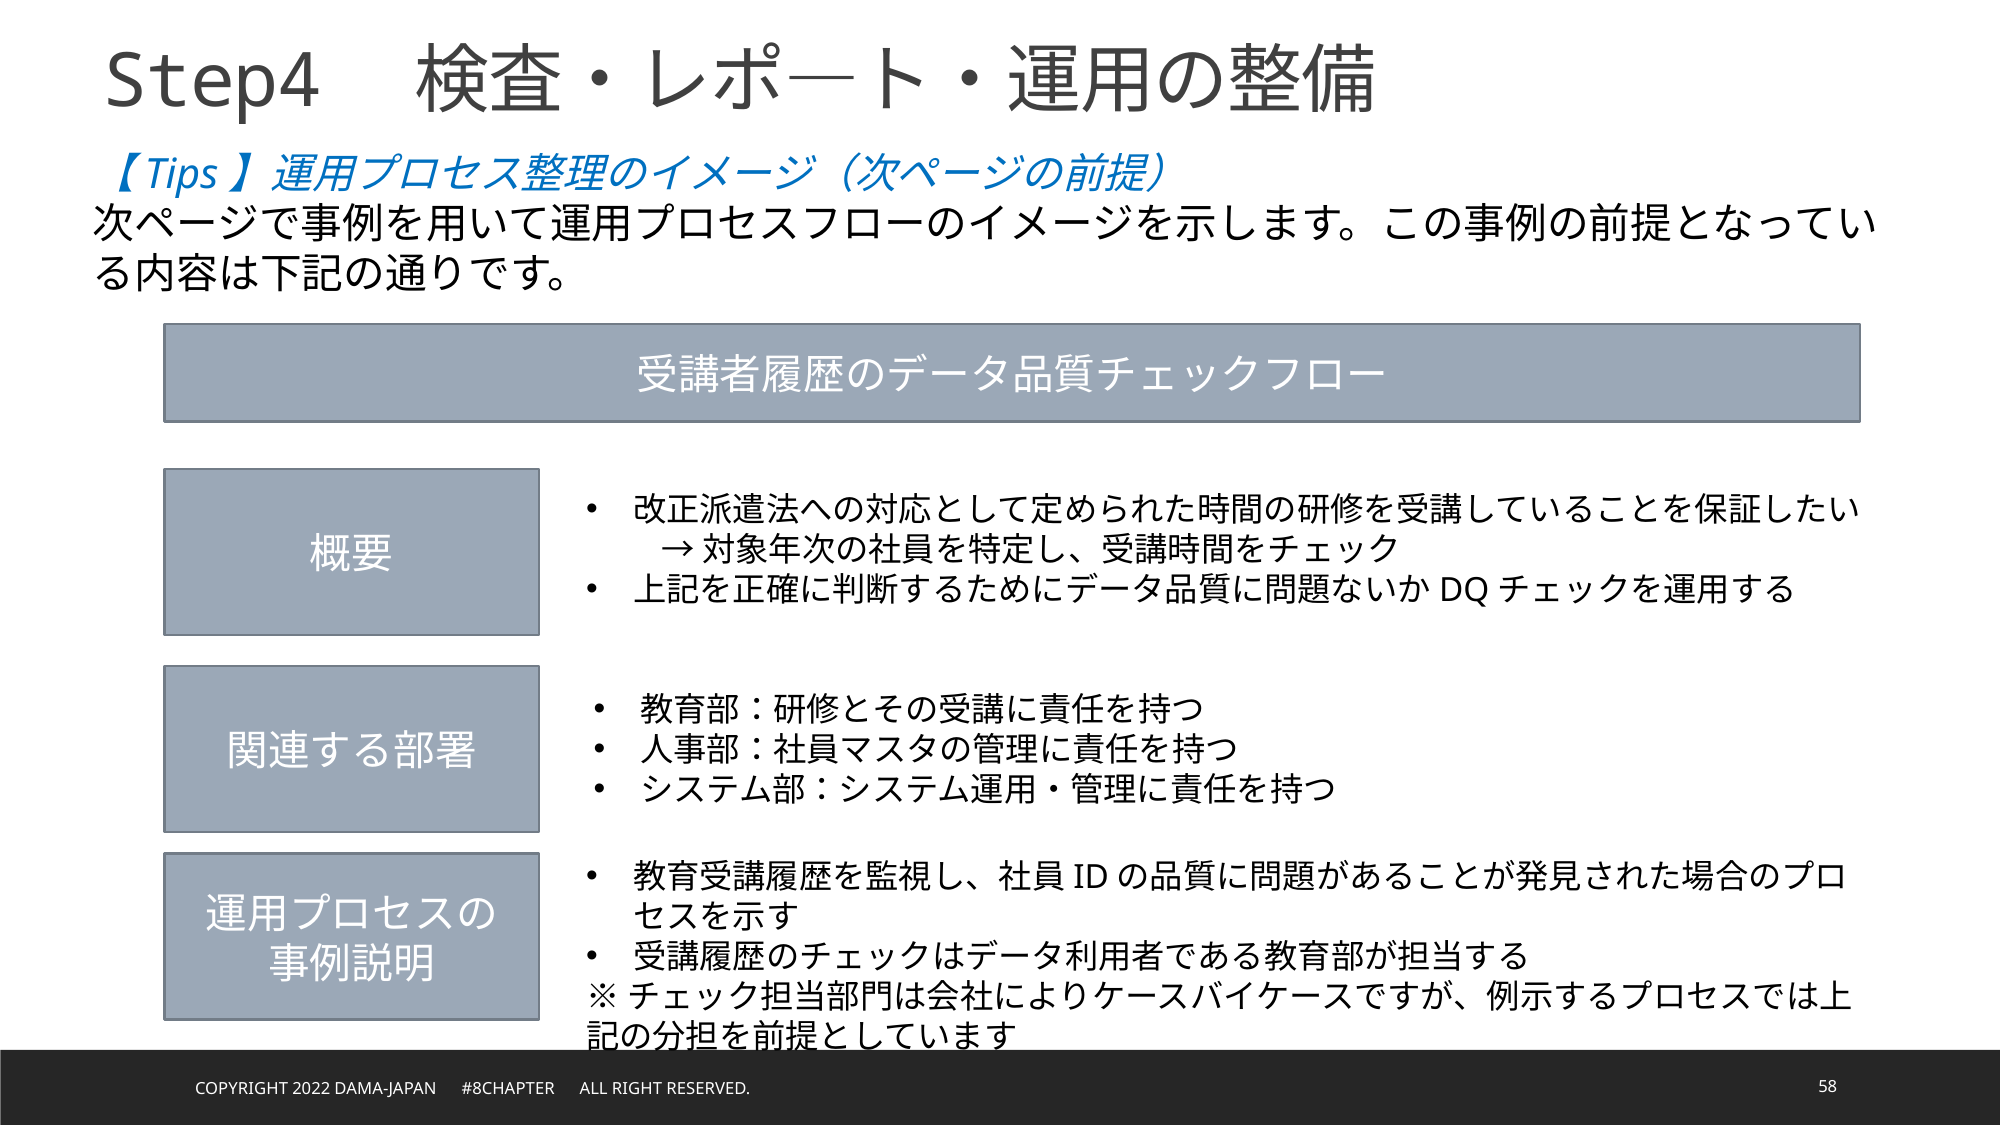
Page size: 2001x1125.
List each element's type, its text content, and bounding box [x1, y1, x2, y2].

text_box [40, 205, 1826, 269]
text_box 概要 [163, 468, 540, 636]
text_box 関連する部署 [163, 665, 540, 833]
text_box 受講者履歴のデータ品質チェックフロー [163, 323, 1861, 423]
footer Copyright 2022 DAMA-JAPAN #8chapter All right reserved. [180, 1057, 1299, 1118]
slide_number 58 [1803, 1057, 1932, 1118]
text_box 【Tips】運用プロセス整理のイメージ（次ページの前提） 次ページで事例を用いて運用プロセスフローのイメージを示します。この事例の前提となっている内容は下記の通りです。 [78, 139, 1922, 305]
text_box 改正派遣法への対応として定められた時間の研修を受講していることを保証したい →対象年次の社員を特定し、受講時間をチェック 上記を正確に判断するためにデータ品質に問題ないかDQチェックを運用する [571, 481, 1893, 616]
text_box 教育受講履歴を監視し、社員IDの品質に問題があることが発見された場合のプロセスを示す 受講履歴のチェックはデータ利用者である教育部が担当する ※チェック担当部門は会社によりケースバイケースですが、例示するプロセスでは上記の分担を前提としています [571, 848, 1893, 1063]
text_box Step4 検査・レポ―ト・運用の整備 [87, 47, 1830, 130]
text_box 教育部：研修とその受講に責任を持つ 人事部：社員マスタの管理に責任を持つ システム部：システム運用・管理に責任を持つ [578, 680, 1900, 816]
text_box 運用プロセスの 事例説明 [163, 852, 540, 1021]
